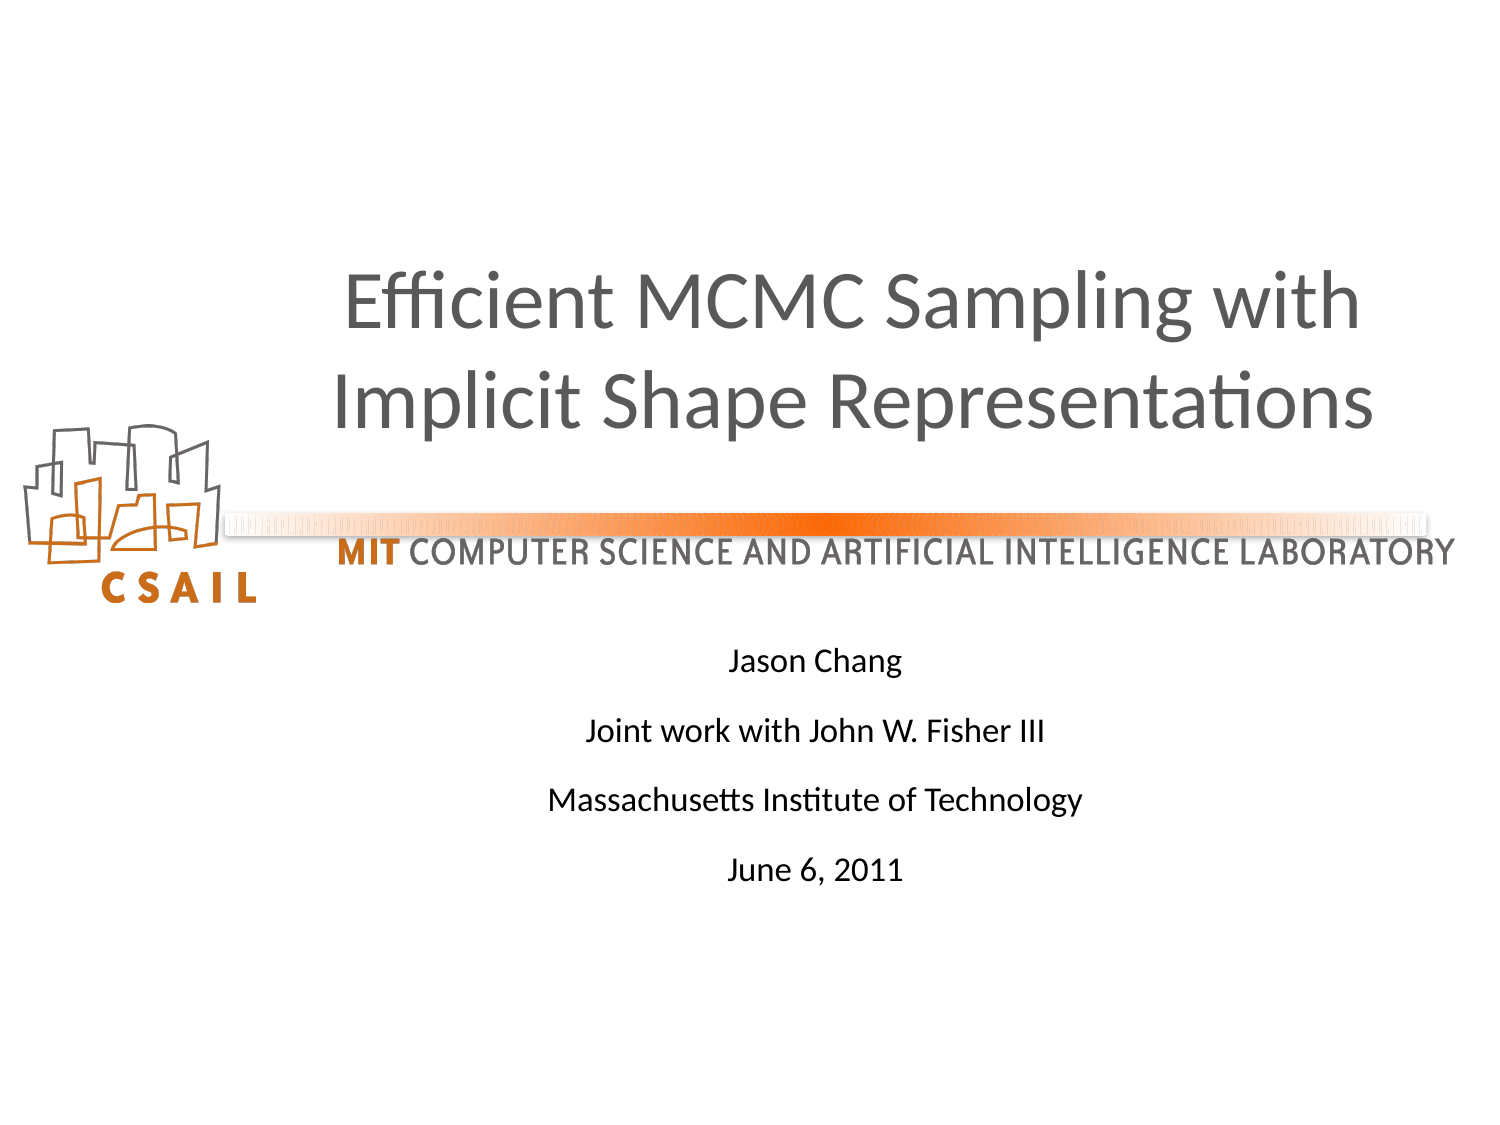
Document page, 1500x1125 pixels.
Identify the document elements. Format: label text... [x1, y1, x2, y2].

title Efficient MCMC Sampling with Implicit Shape Representations [254, 225, 1453, 467]
subtitle Jason Chang Joint work with John W. Fisher III Massachusetts Institute of Technology June 6, 2011 [290, 609, 1341, 897]
picture [23, 424, 256, 603]
picture [339, 538, 1455, 565]
